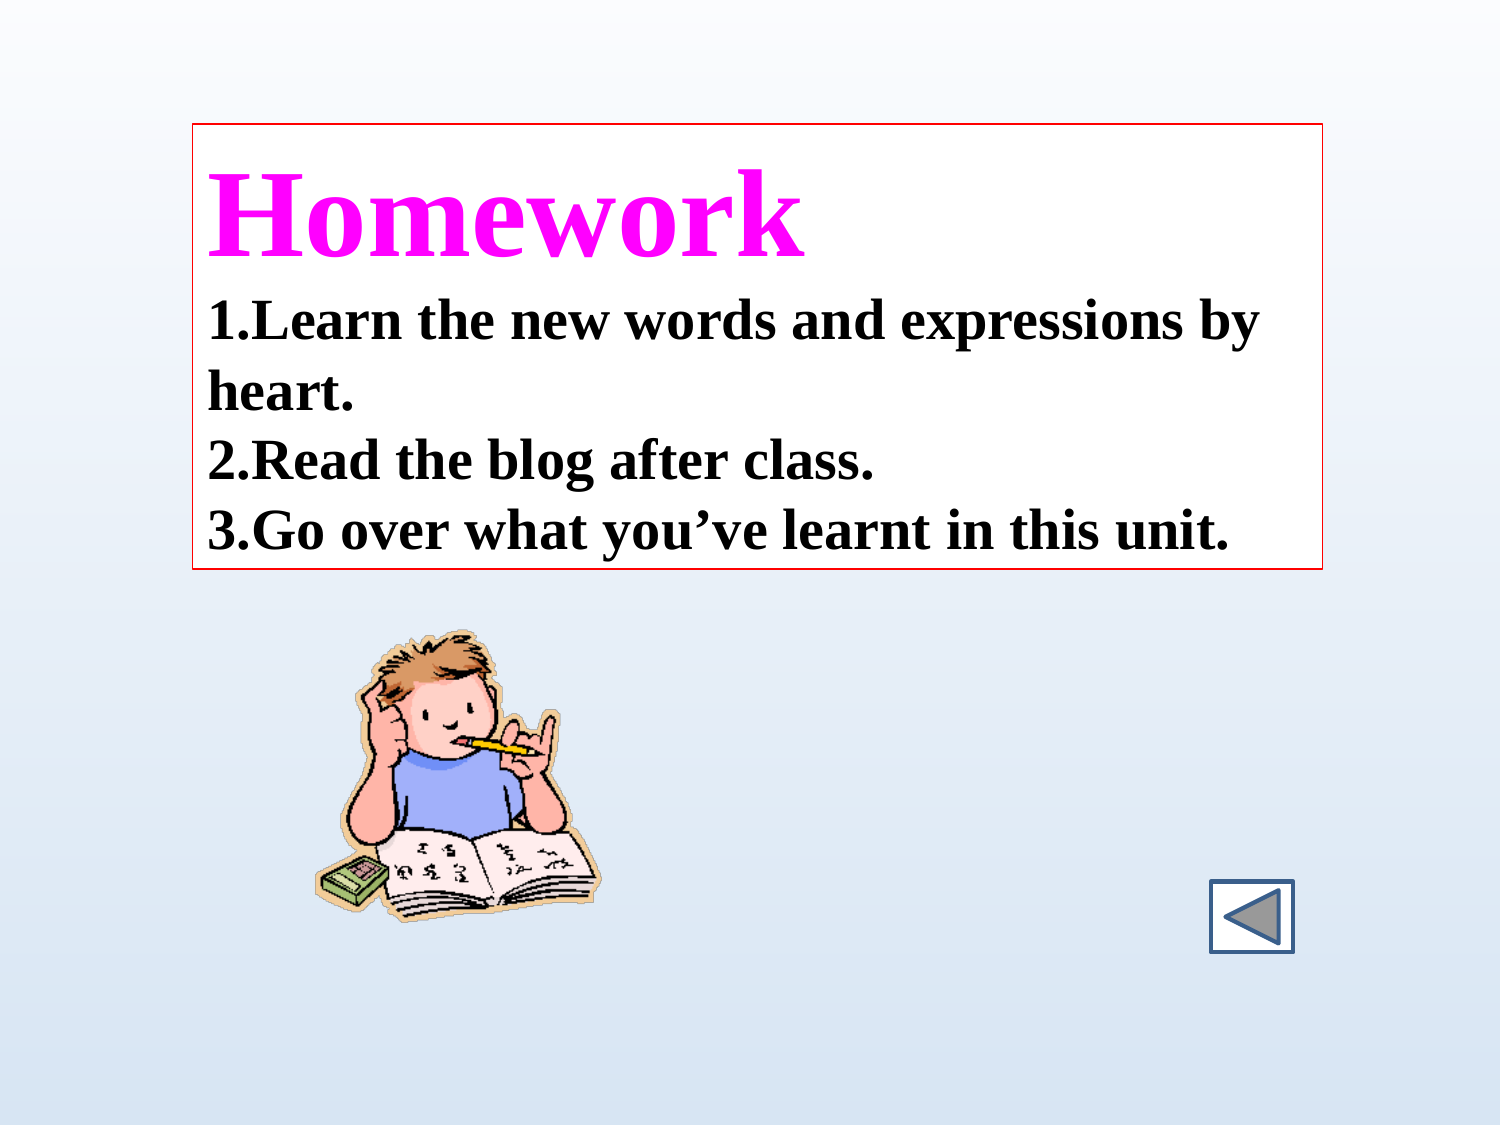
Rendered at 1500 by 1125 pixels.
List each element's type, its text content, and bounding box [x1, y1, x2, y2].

text_box [1209, 879, 1295, 954]
text_box Homework 1.Learn the new words and expressions by heart. 2.Read the blog after class. 3.Go over what you’ve learnt in this unit. [192, 124, 1323, 569]
picture [314, 626, 606, 927]
